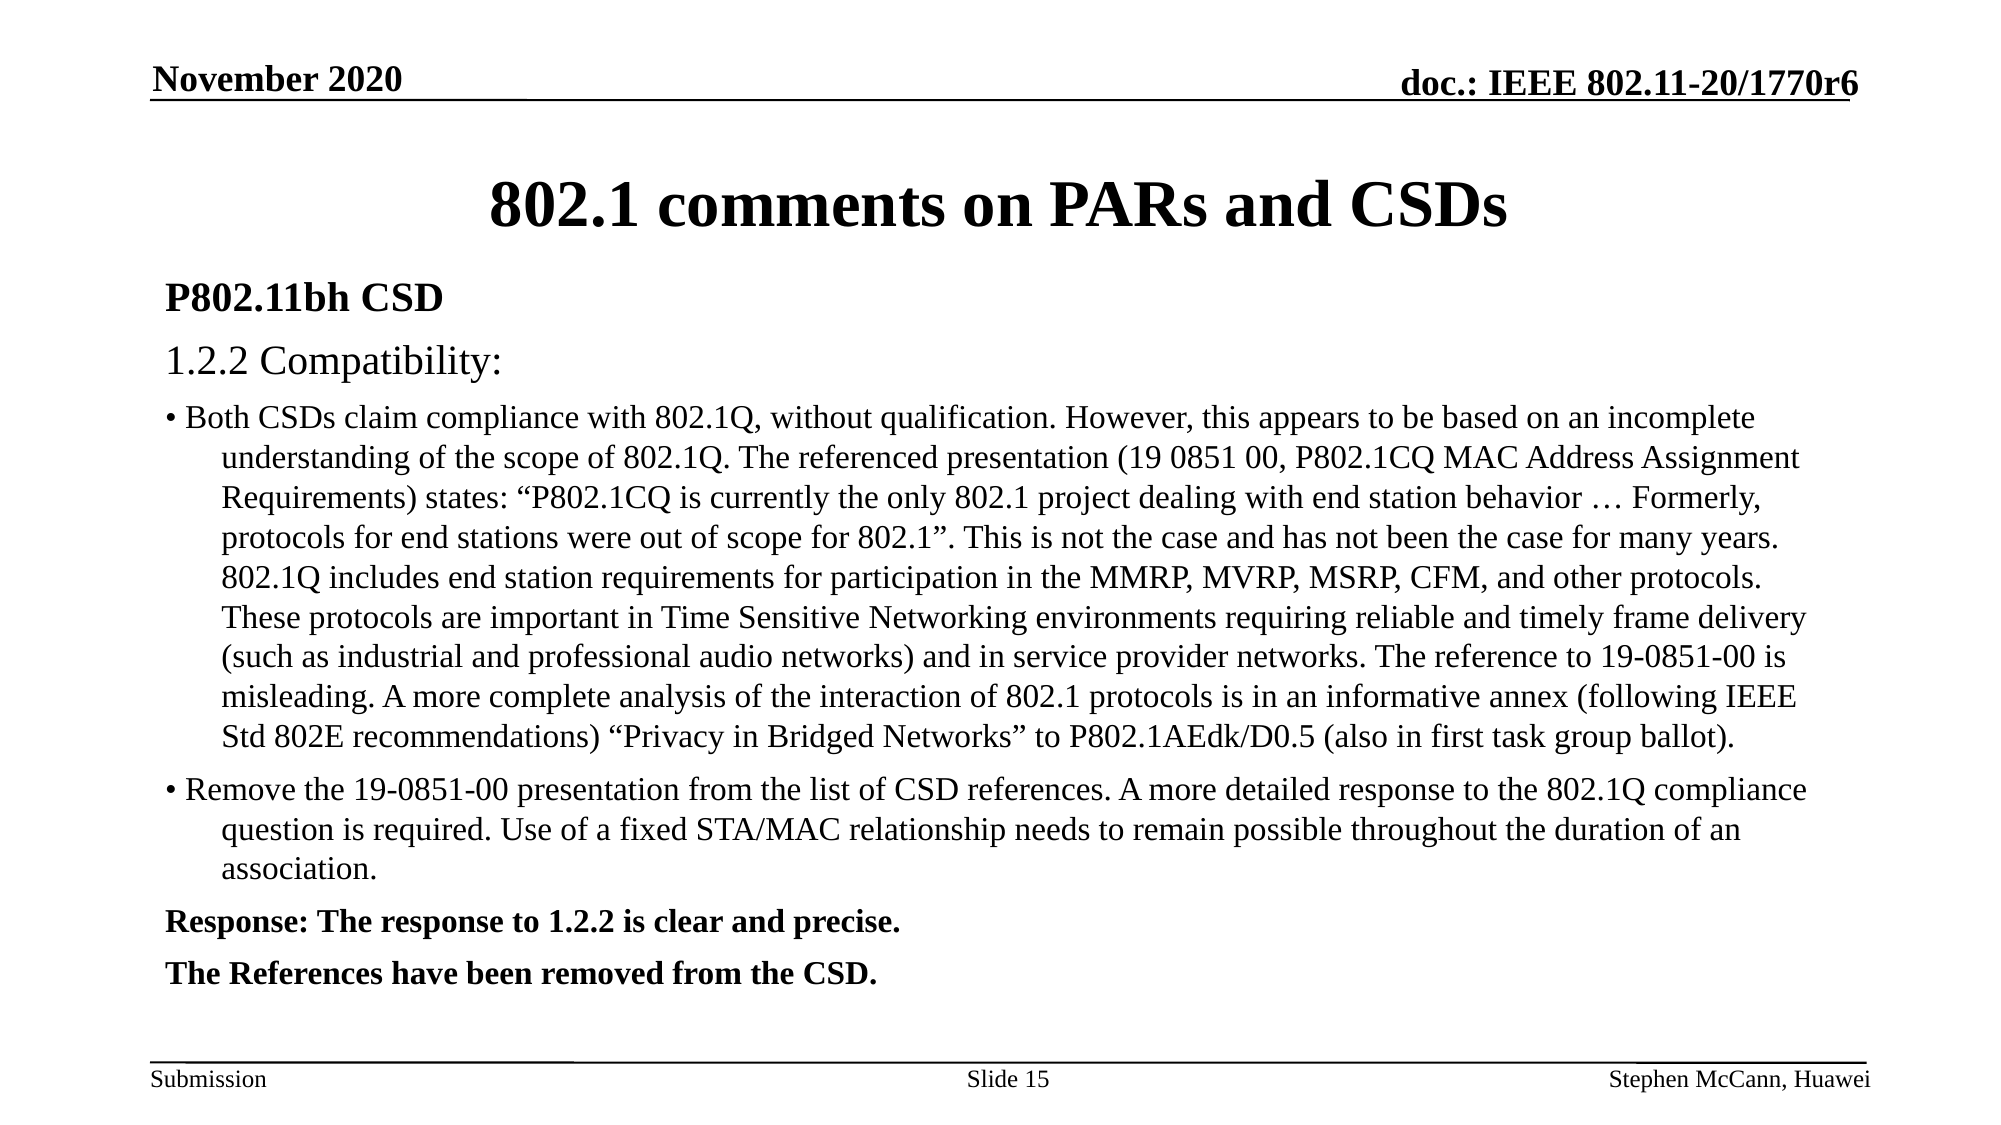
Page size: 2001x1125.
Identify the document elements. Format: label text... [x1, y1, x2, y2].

list P802.11bh CSD 1.2.2 Compatibility: • Both CSDs claim compliance with 802.1Q, without qualification. However, this appears to be based on an incomplete understanding of the scope of 802.1Q. The referenced presentation (19 0851 00, P802.1CQ MAC Address Assignment Requirements) states: “P802.1CQ is currently the only 802.1 project dealing with end station behavior … Formerly, protocols for end stations were out of scope for 802.1”. This is not the case and has not been the case for many years. 802.1Q includes end station requirements for participation in the MMRP, MVRP, MSRP, CFM, and other protocols. These protocols are important in Time Sensitive Networking environments requiring reliable and timely frame delivery (such as industrial and professional audio networks) and in service provider networks. The reference to 19-0851-00 is misleading. A more complete analysis of the interaction of 802.1 protocols is in an informative annex (following IEEE Std 802E recommendations) “Privacy in Bridged Networks” to P802.1AEdk/D0.5 (also in first task group ballot). • Remove the 19-0851-00 presentation from the list of CSD references. A more detailed response to the 802.1Q compliance question is required. Use of a fixed STA/MAC relationship needs to remain possible throughout the duration of an association. Response: The response to 1.2.2 is clear and precise. The References have been removed from the CSD. [149, 262, 1850, 1063]
slide_number Slide 15 [950, 1061, 1067, 1123]
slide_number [152, 54, 563, 100]
footer Stephen McCann, Huawei [1174, 1061, 1872, 1093]
title 802.1 comments on PARs and CSDs [149, 112, 1850, 262]
